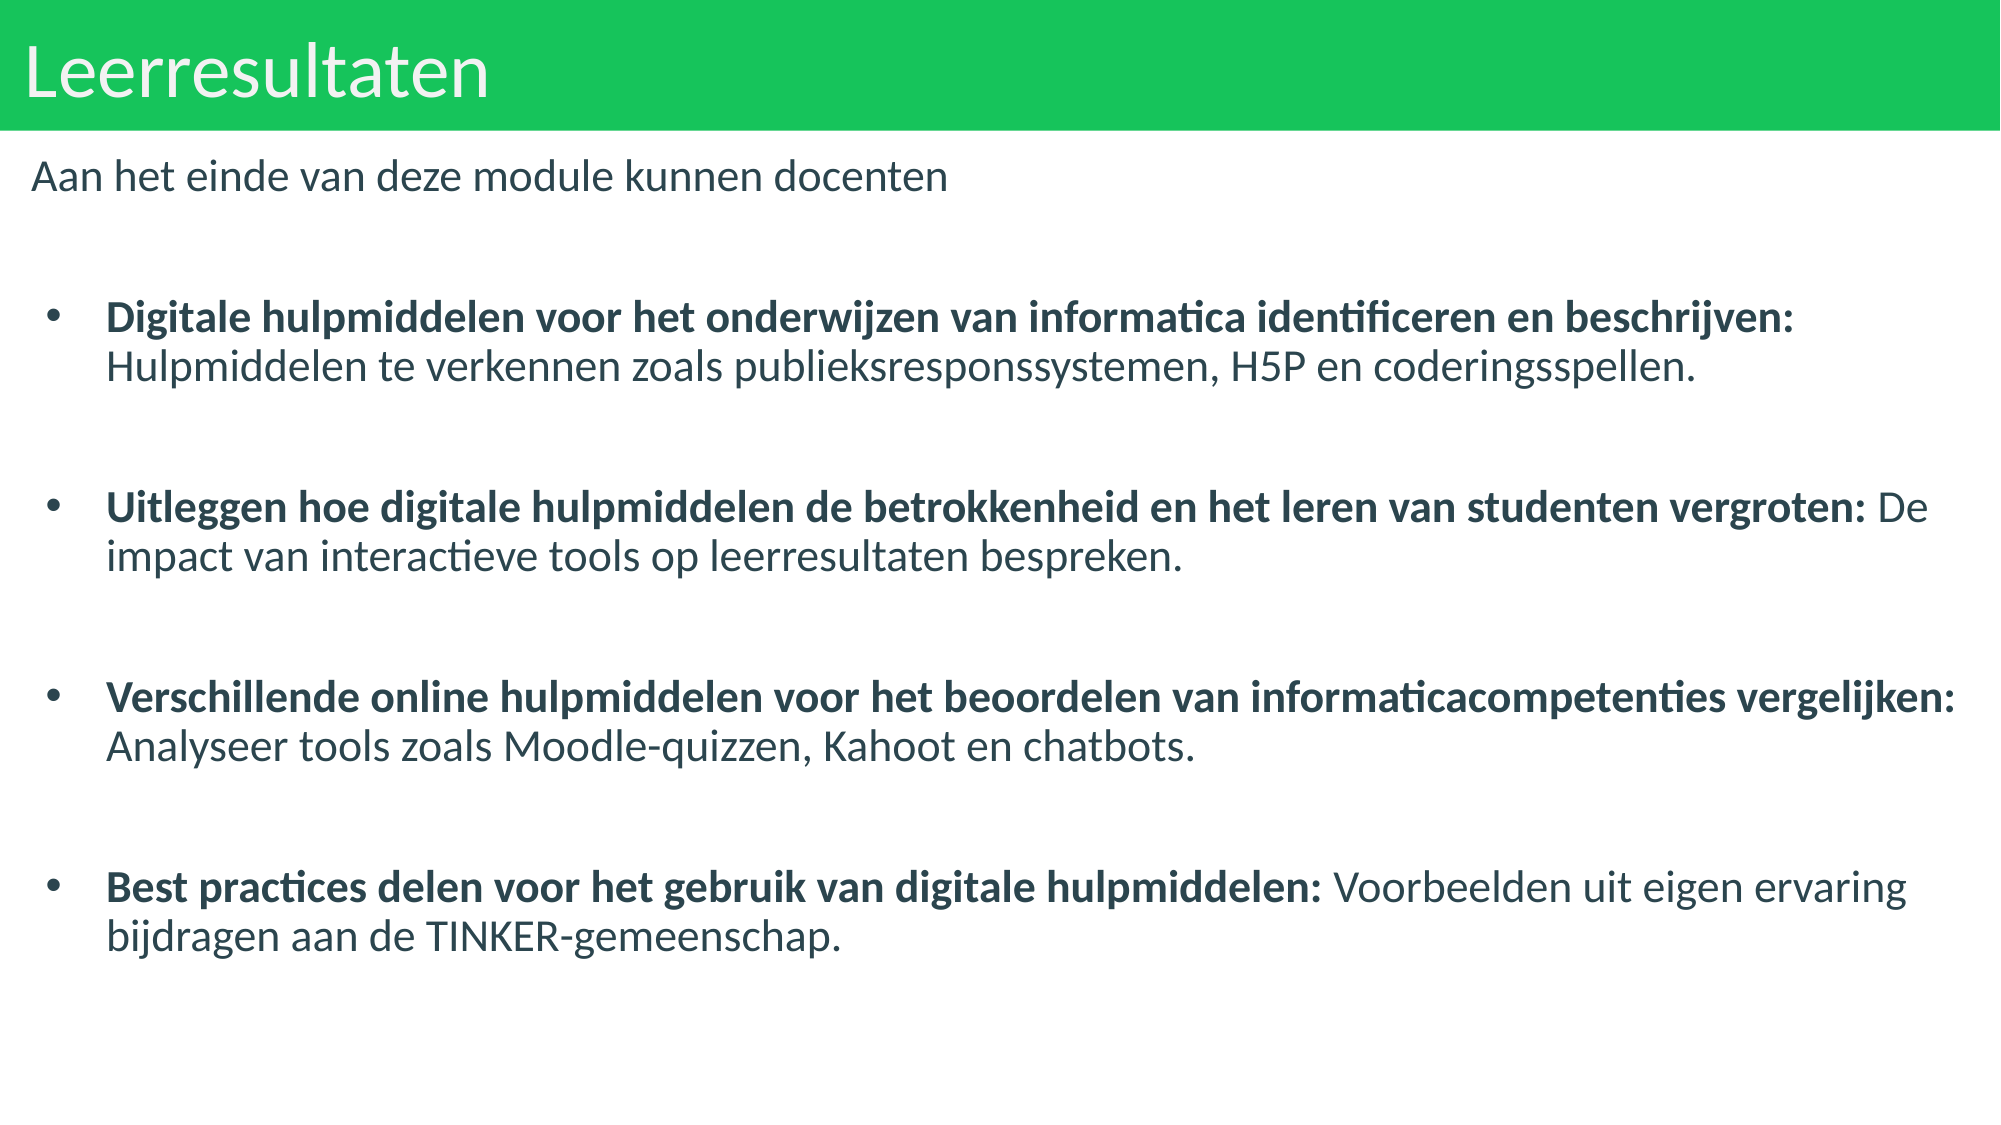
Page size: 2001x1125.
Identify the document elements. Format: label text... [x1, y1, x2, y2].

title Leerresultaten [16, 13, 1976, 131]
list Aan het einde van deze module kunnen docenten Digitale hulpmiddelen voor het onderwijzen van informatica identificeren en beschrijven: Hulpmiddelen te verkennen zoals publieksresponssystemen, H5P en coderingsspellen. Uitleggen hoe digitale hulpmiddelen de betrokkenheid en het leren van studenten vergroten: De impact van interactieve tools op leerresultaten bespreken. Verschillende online hulpmiddelen voor het beoordelen van informaticacompetenties vergelijken: Analyseer tools zoals Moodle-quizzen, Kahoot en chatbots. Best practices delen voor het gebruik van digitale hulpmiddelen: Voorbeelden uit eigen ervaring bijdragen aan de TINKER-gemeenschap. [16, 144, 1976, 1108]
